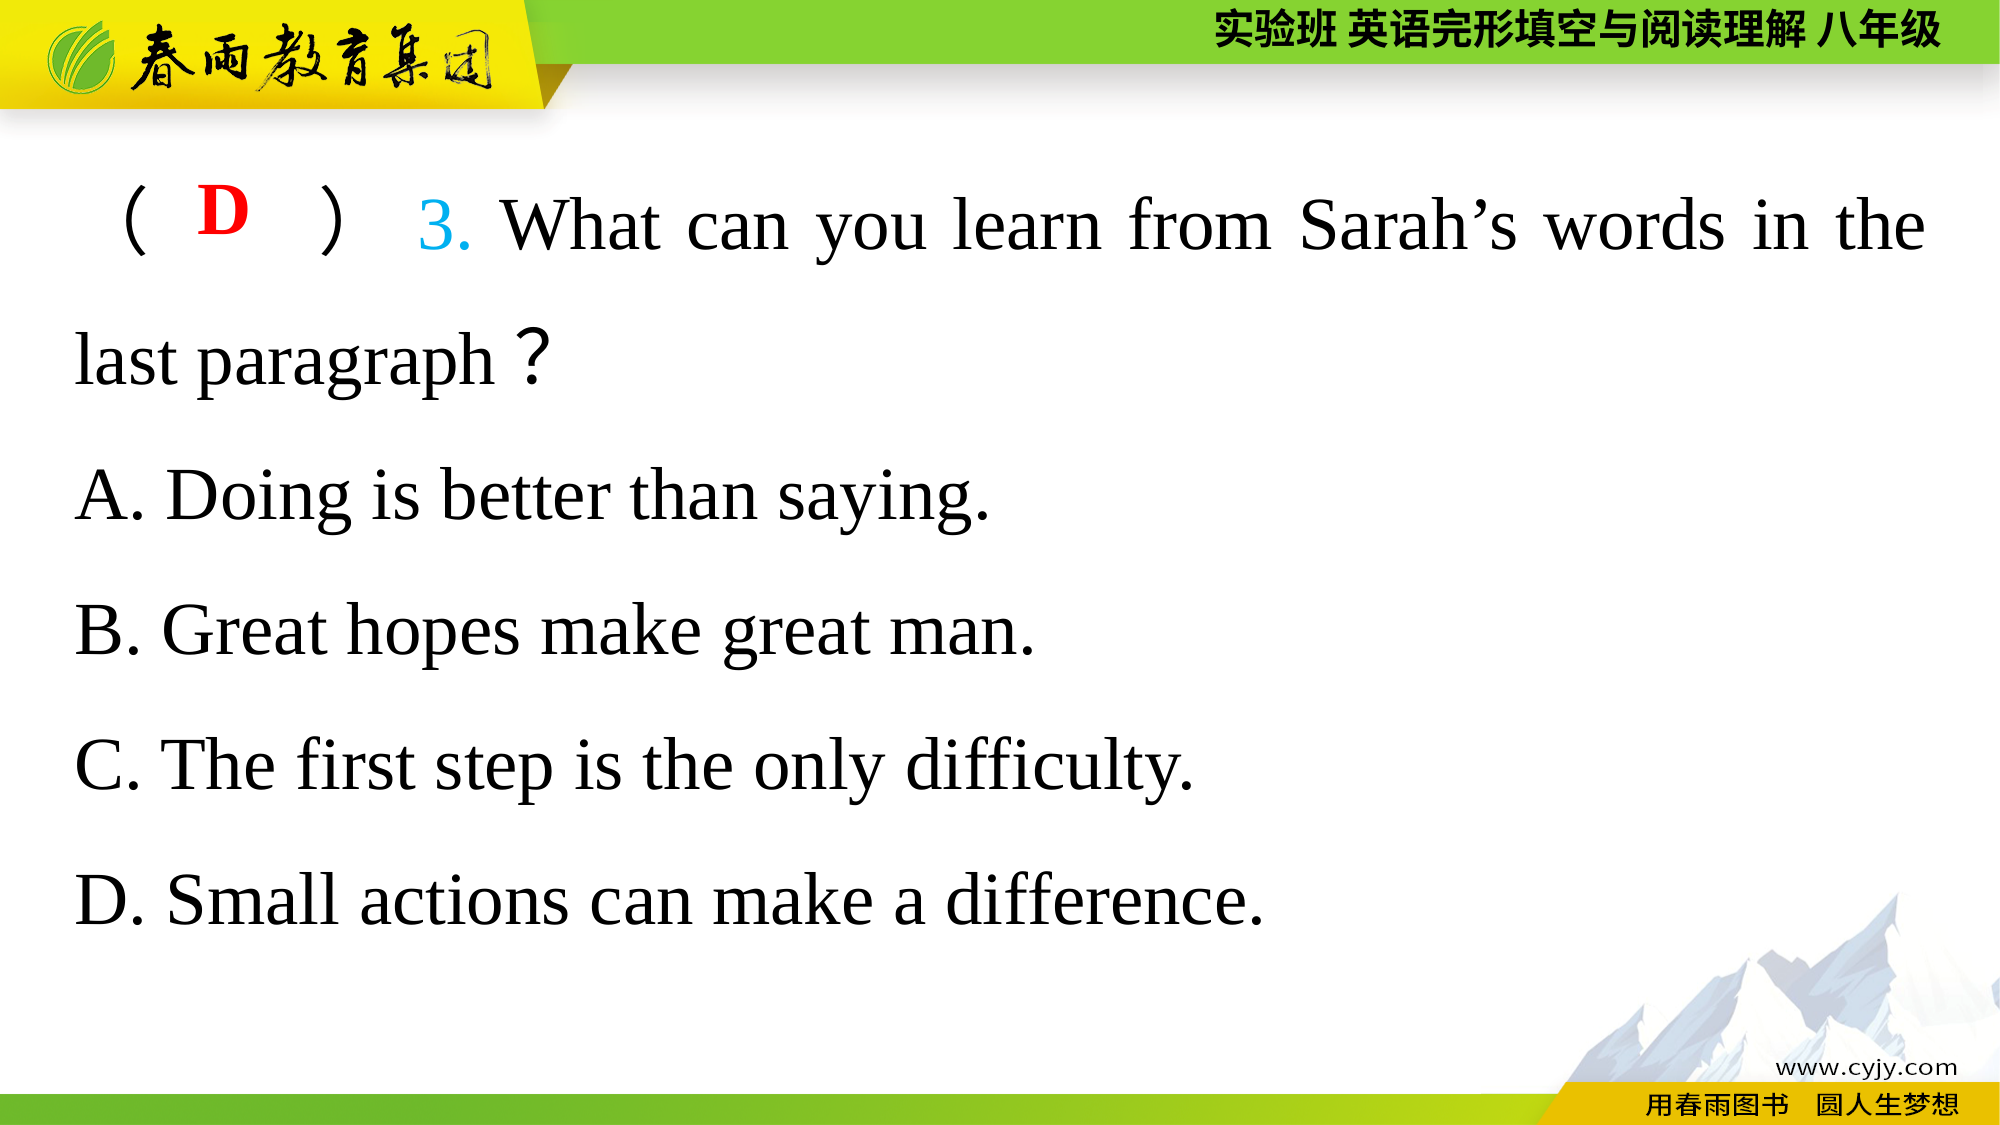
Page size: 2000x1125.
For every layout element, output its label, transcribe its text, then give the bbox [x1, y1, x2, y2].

list （ ）3. What can you learn from Sarah’s words in the last paragraph？ A. Doing is better than saying. B. Great hopes make great man. C. The first step is the only difficulty. D. Small actions can make a difference. [59, 122, 1944, 956]
picture [0, 0, 2000, 1125]
text_box D [182, 151, 267, 257]
